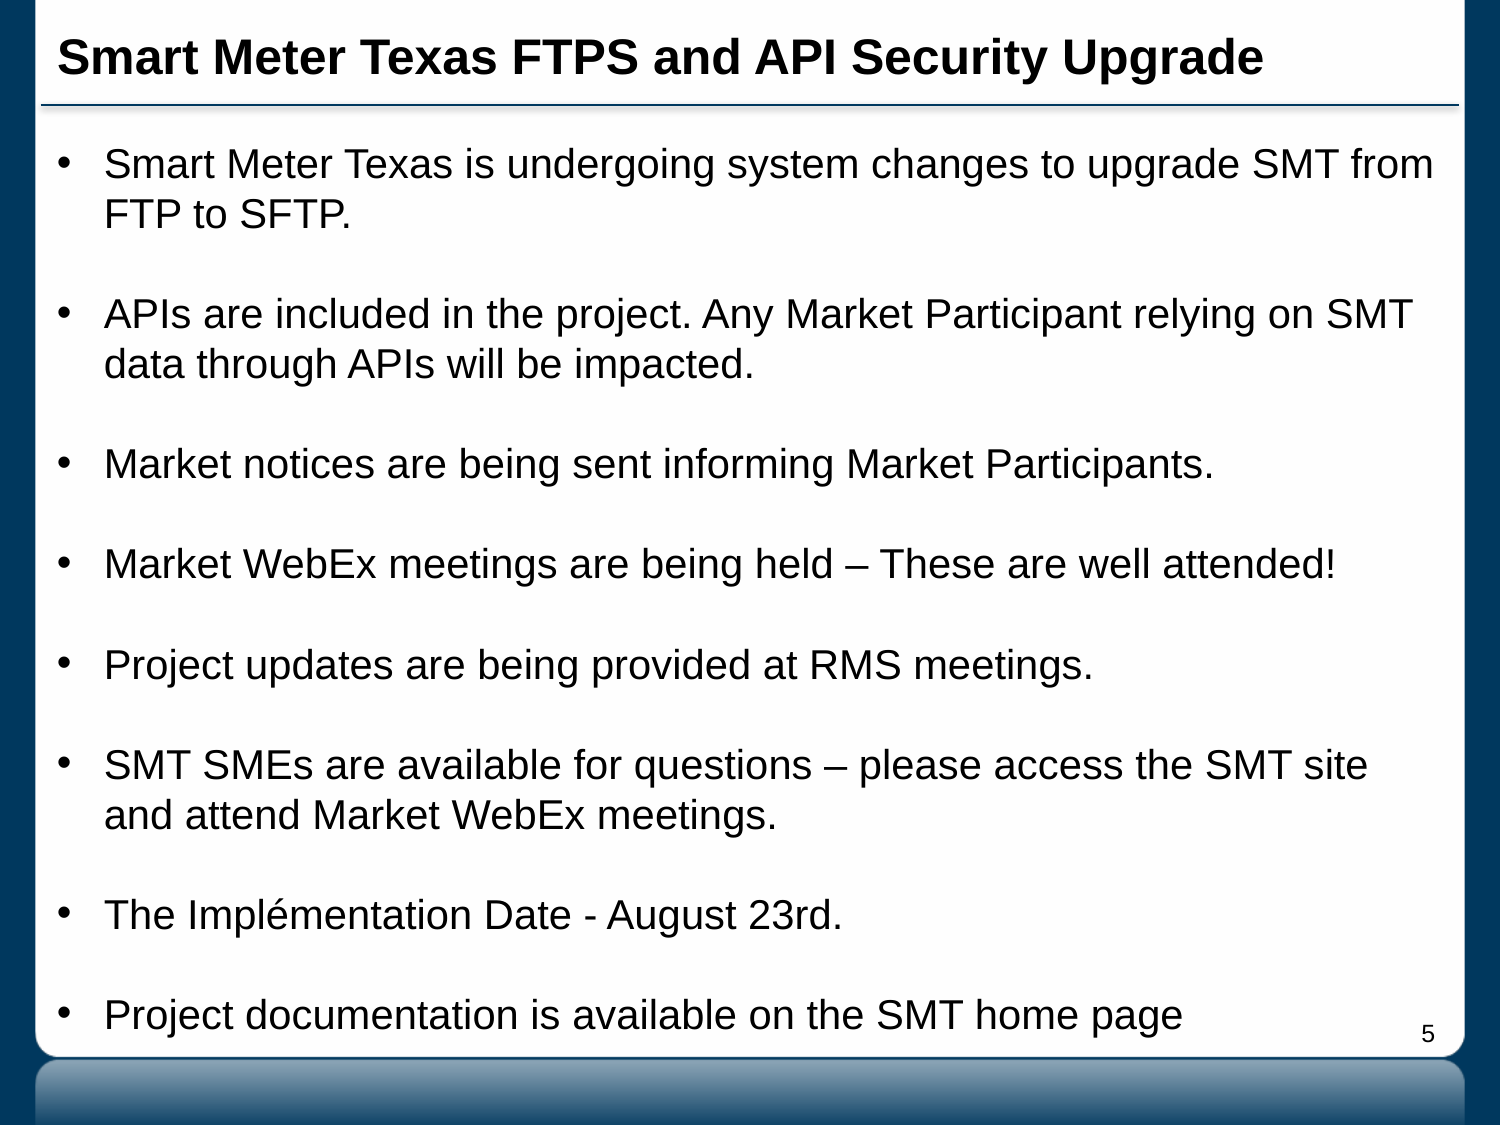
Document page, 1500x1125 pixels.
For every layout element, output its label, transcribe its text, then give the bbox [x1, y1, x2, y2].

picture [35, 0, 1465, 1125]
title Smart Meter Texas FTPS and API Security Upgrade [42, 33, 1450, 129]
text_box Smart Meter Texas is undergoing system changes to upgrade SMT from FTP to SFTP. APIs are included in the project. Any Market Participant relying on SMT data through APIs will be impacted. Market notices are being sent informing Market Participants. Market WebEx meetings are being held – These are well attended! Project updates are being provided at RMS meetings. SMT SMEs are available for questions – please access the SMT site and attend Market WebEx meetings. The Implémentation Date - August 23rd. Project documentation is available on the SMT home page [42, 129, 1450, 1095]
